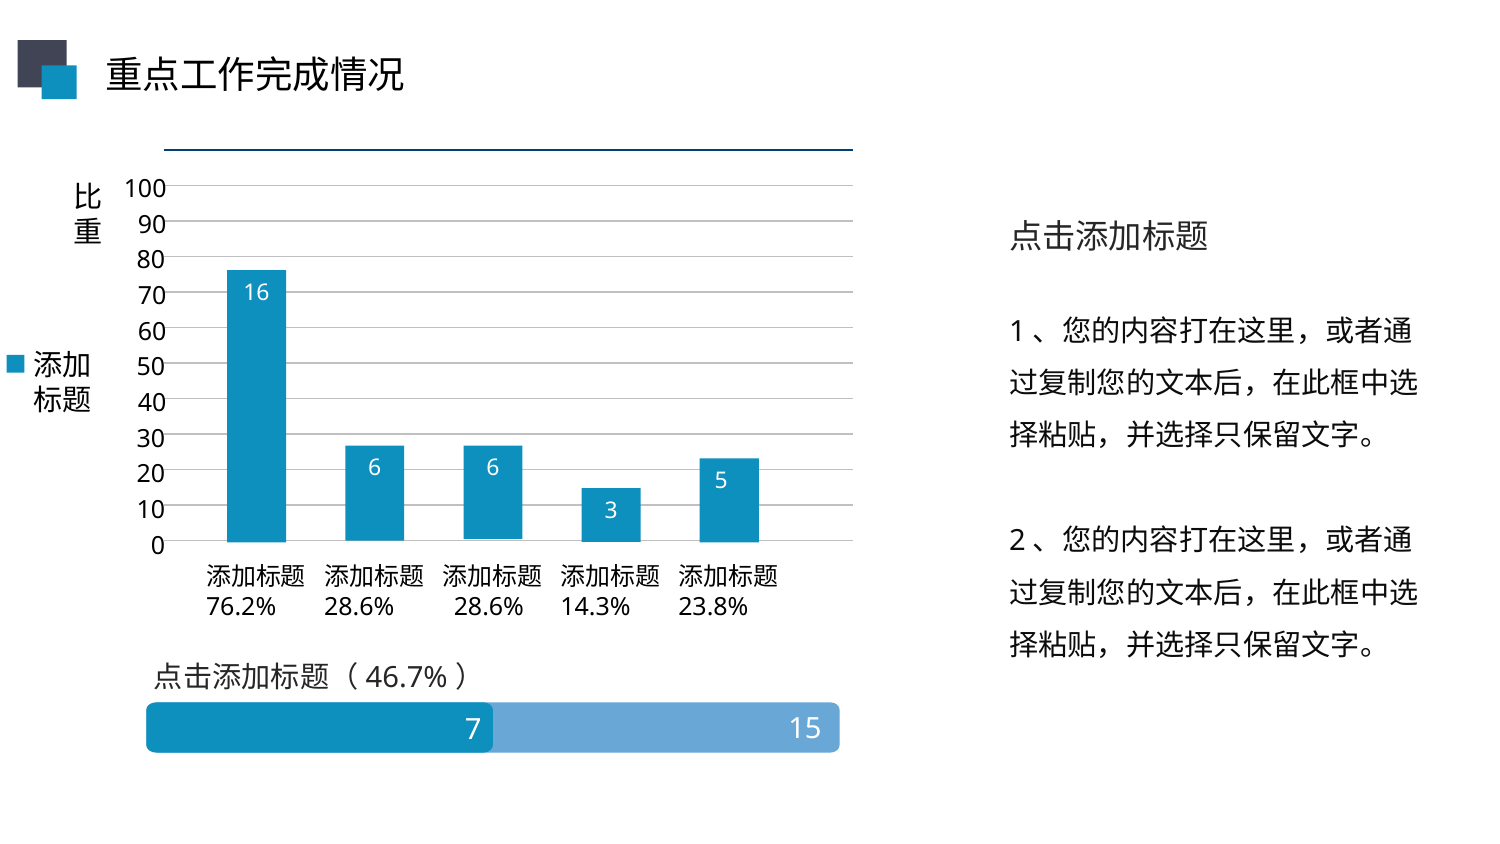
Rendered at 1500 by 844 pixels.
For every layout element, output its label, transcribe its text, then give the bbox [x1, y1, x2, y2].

text_box 60 [92, 316, 163, 351]
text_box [6, 339, 108, 425]
text_box 70 [92, 280, 163, 316]
text_box 90 [112, 208, 163, 244]
text_box 80 [91, 244, 163, 280]
text_box 10 [91, 494, 163, 523]
text_box 100 [92, 166, 163, 208]
text_box 15 [773, 701, 857, 752]
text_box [163, 150, 854, 541]
text_box 20 [91, 458, 163, 494]
text_box [487, 702, 834, 753]
text_box 0 [91, 523, 177, 565]
text_box 添加标题 14.3% [549, 554, 667, 626]
text_box 添加标题 28.6% [430, 554, 549, 626]
text_box 30 [91, 423, 163, 458]
text_box 点击添加标题（46.7%） [142, 641, 699, 694]
text_box 添加标题 76.2% [194, 554, 312, 626]
text_box 7 [146, 702, 493, 753]
text_box 比重 [58, 170, 112, 256]
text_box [17, 40, 77, 100]
text_box 重点工作完成情况 [90, 43, 420, 104]
text_box 添加标题 23.8% [667, 554, 821, 626]
text_box 1、您的内容打在这里，或者通过复制您的文本后，在此框中选择粘贴，并选择只保留文字。 2、您的内容打在这里，或者通过复制您的文本后，在此框中选择粘贴，并选择只保留文字。 [997, 288, 1436, 713]
text_box 40 [108, 387, 163, 423]
text_box 添加标题 28.6% [312, 554, 430, 626]
text_box 50 [108, 351, 163, 387]
text_box 点击添加标题 [997, 209, 1477, 261]
